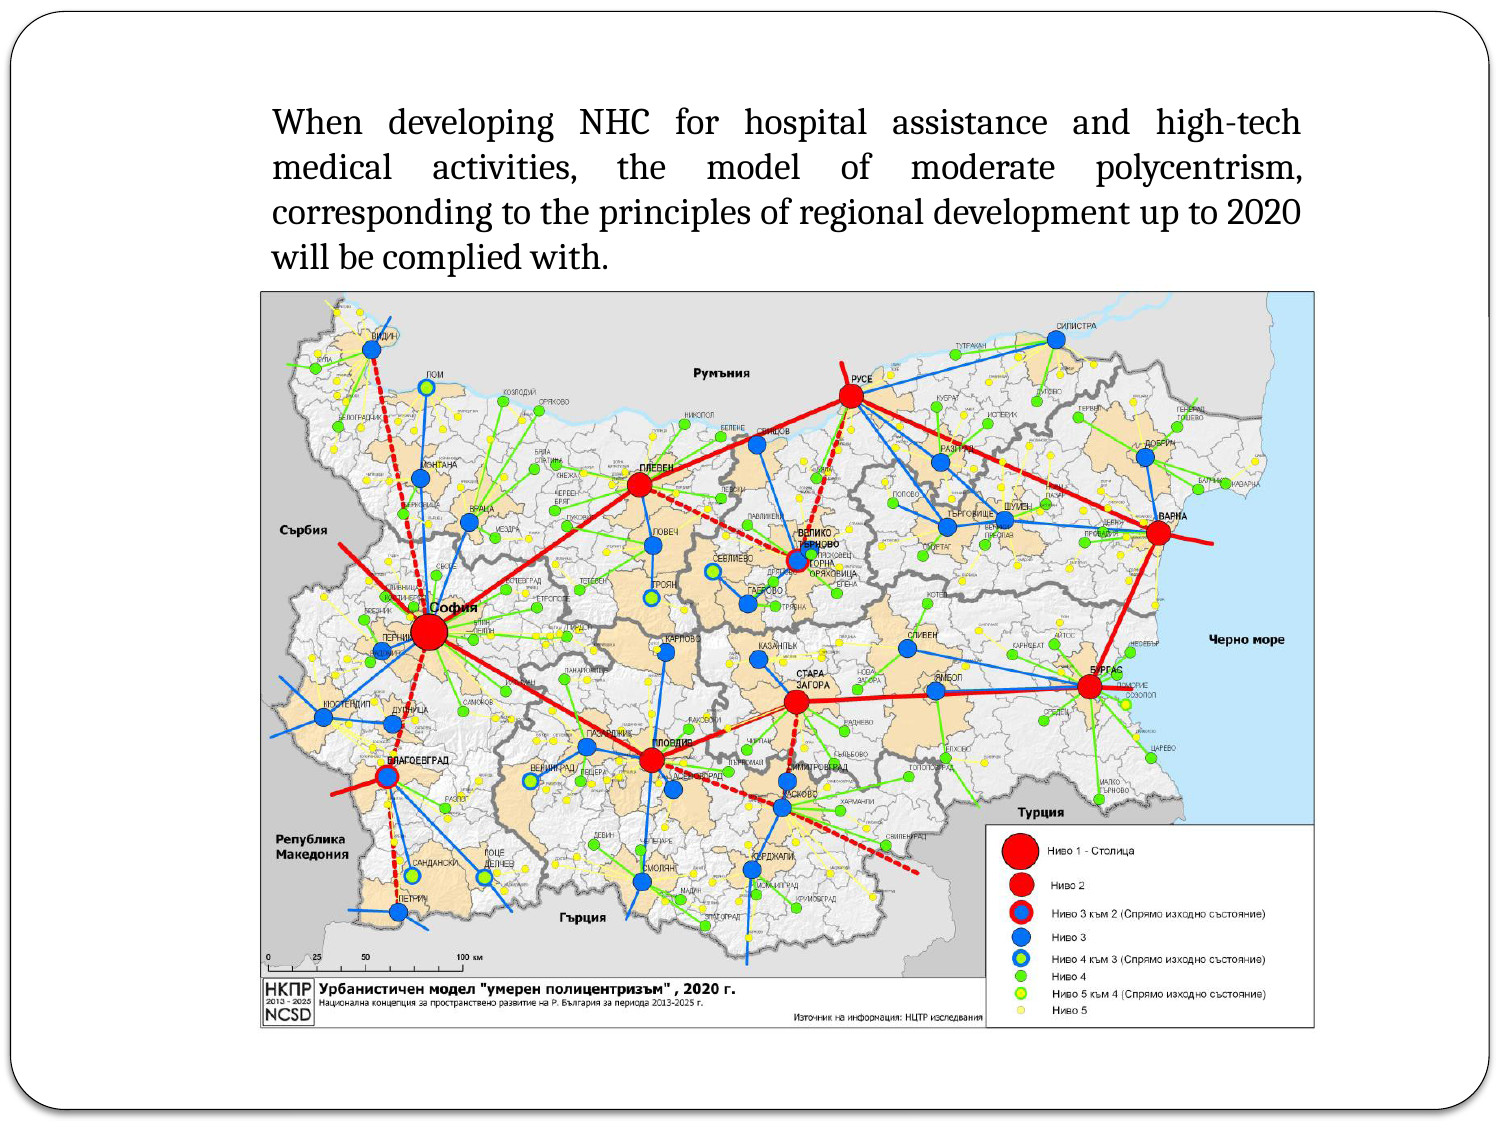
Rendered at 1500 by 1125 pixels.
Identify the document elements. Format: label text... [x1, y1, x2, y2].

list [256, 284, 1318, 1036]
text_box When developing NHC for hospital assistance and high-tech medical activities, the model of moderate polycentrism, corresponding to the principles of regional development up to 2020 will be complied with. [257, 89, 1318, 284]
